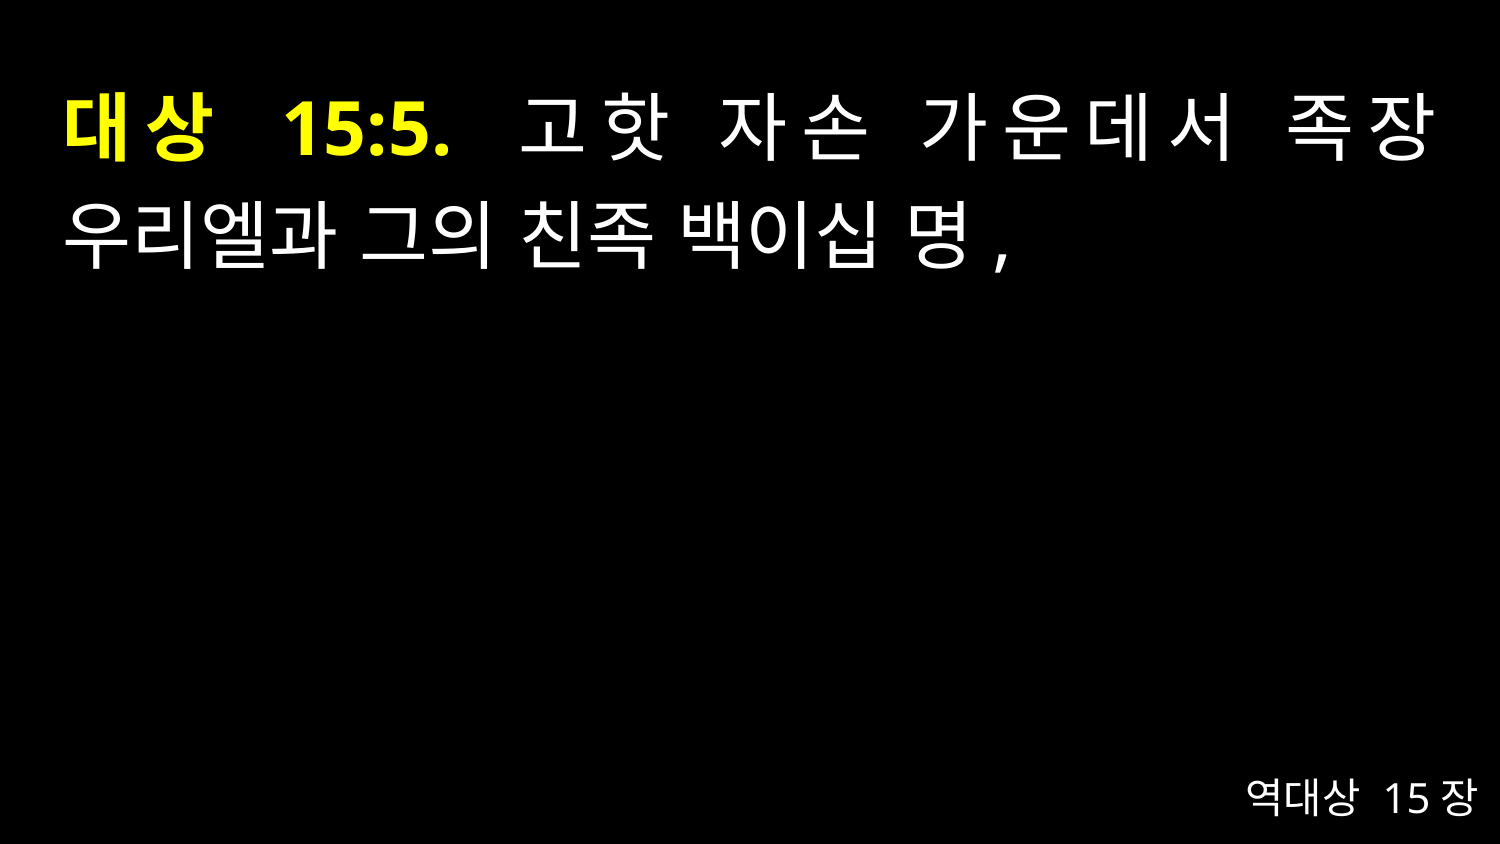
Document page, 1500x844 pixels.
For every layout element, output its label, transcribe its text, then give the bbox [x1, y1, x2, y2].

subtitle 역대상 15장 [916, 770, 1500, 844]
title 대상 15:5. 고핫 자손 가운데서 족장 우리엘과 그의 친족 백이십 명, [0, 0, 1500, 844]
